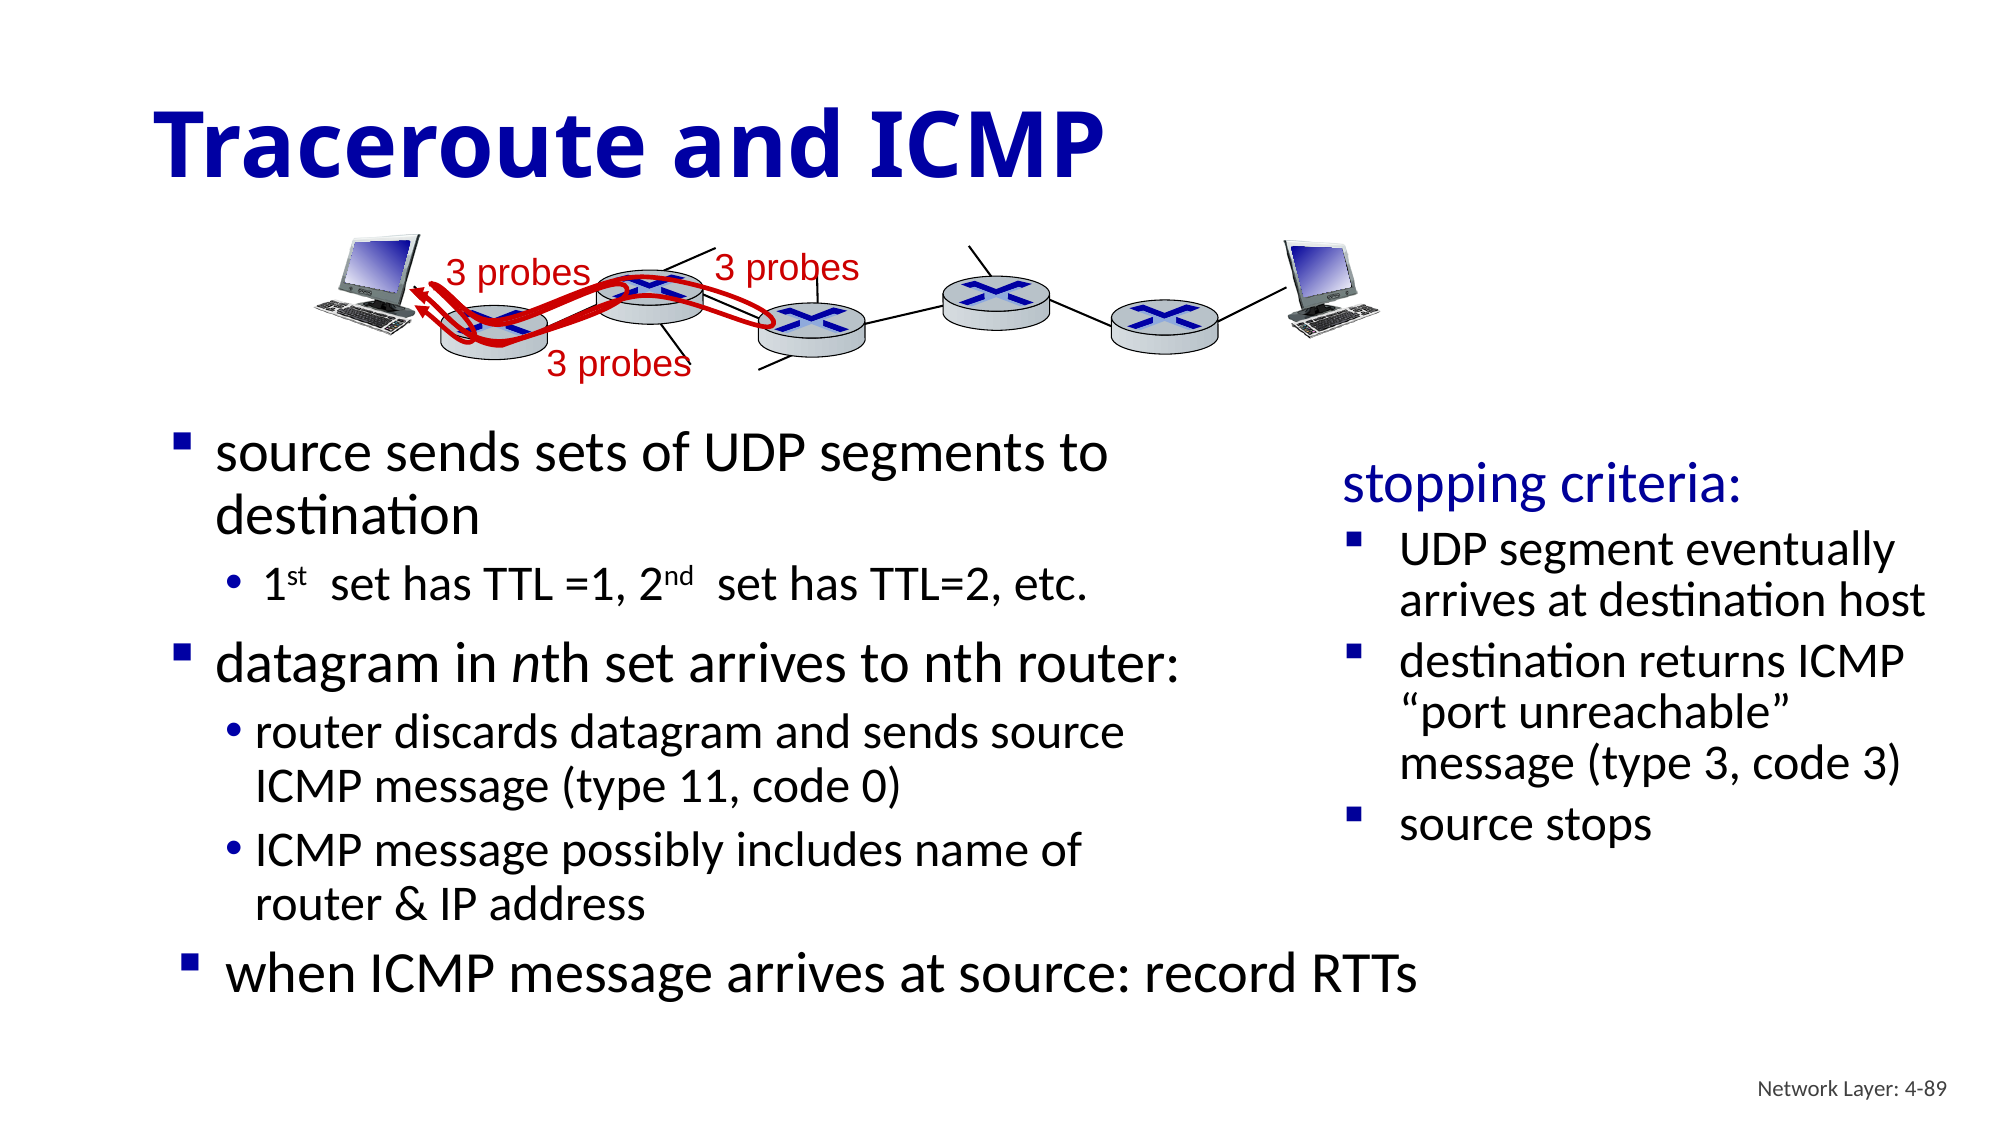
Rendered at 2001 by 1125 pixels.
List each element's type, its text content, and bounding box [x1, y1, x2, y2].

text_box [440, 305, 548, 360]
text_box 3 probes [699, 235, 875, 296]
text_box [423, 283, 461, 311]
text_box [1111, 299, 1218, 355]
text_box [546, 285, 596, 329]
text_box 3 probes [430, 240, 607, 300]
title Traceroute and ICMP [137, 74, 1863, 221]
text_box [758, 302, 866, 358]
text_box source sends sets of UDP segments to destination 1st set has TTL =1, 2nd set has TTL=2, etc. datagram in nth set arrives to nth router: router discards datagram and sends source ICMP message (type 11, code 0) ICMP message possibly includes name of router & IP address [153, 413, 1204, 946]
text_box 3 probes [531, 332, 707, 392]
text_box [1279, 236, 1404, 346]
text_box [423, 298, 440, 325]
text_box [1133, 363, 1759, 692]
text_box [704, 287, 758, 326]
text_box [287, 229, 423, 343]
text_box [596, 270, 704, 325]
text_box when ICMP message arrives at source: record RTTs [161, 934, 1802, 1025]
text_box stopping criteria: UDP segment eventually arrives at destination host destination returns ICMP “port unreachable” message (type 3, code 3) source stops [1328, 447, 1953, 870]
text_box [548, 309, 596, 331]
slide_number Network Layer: 4-89 [1512, 1056, 1963, 1117]
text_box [942, 276, 1050, 331]
